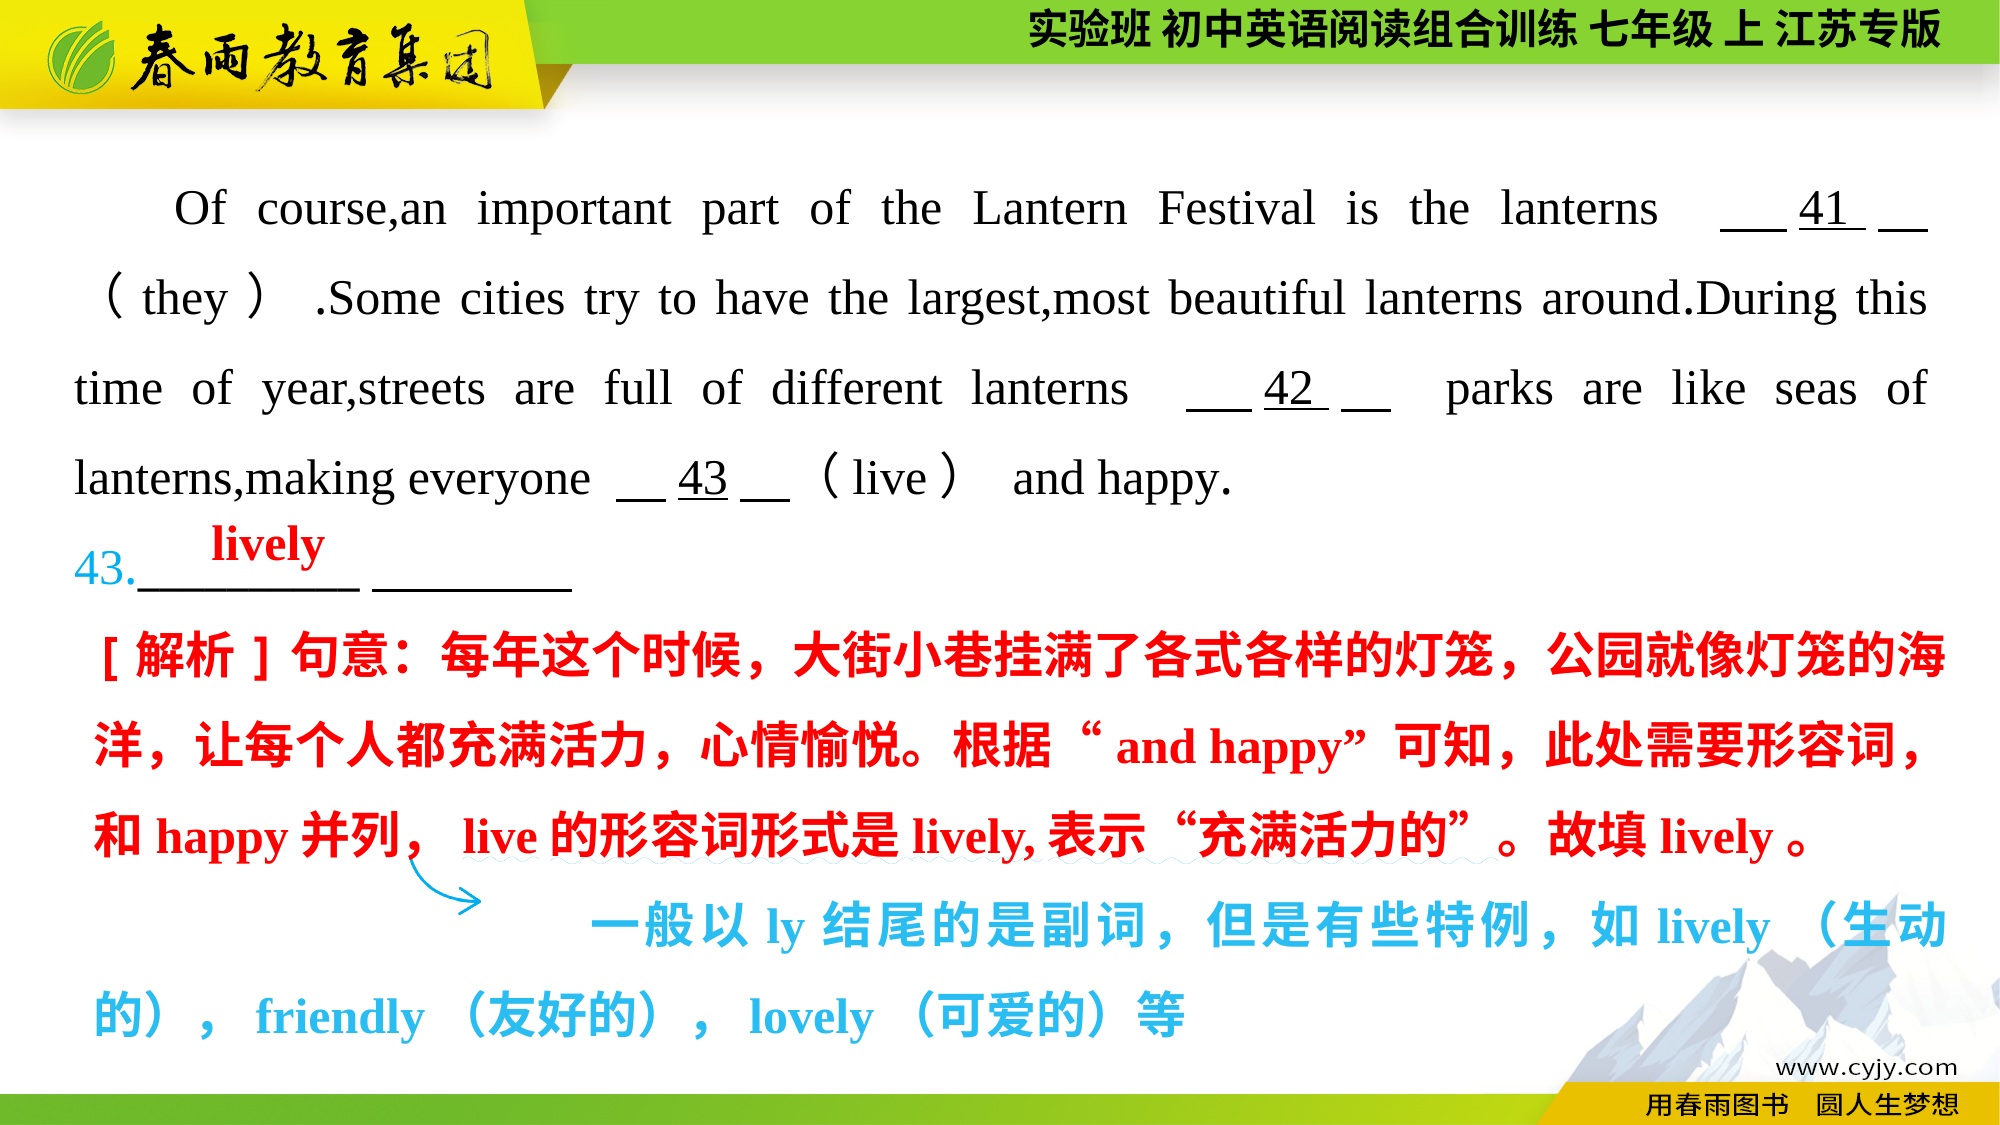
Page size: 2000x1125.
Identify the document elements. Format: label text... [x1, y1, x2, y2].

list Of course,an important part of the Lantern Festival is the lanterns 41 （they）.Some cities try to have the largest,most beautiful lanterns around.During this time of year,streets are full of different lanterns 42 parks are like seas of lanterns,making everyone 43 （live） and happy. 43.__________ [59, 137, 1944, 607]
picture [0, 0, 2000, 1125]
text_box [解析]句意：每年这个时候，大街小巷挂满了各式各样的灯笼，公园就像灯笼的海洋，让每个人都充满活力，心情愉悦。根据“and happy” 可知，此处需要形容词，和happy并列，live的形容词形式是lively,表示“充满活力的”。故填lively。 一般以ly结尾的是副词，但是有些特例，如lively（生动的），friendly（友好的），lovely（可爱的）等 [78, 586, 1963, 1052]
text_box lively [196, 503, 342, 579]
